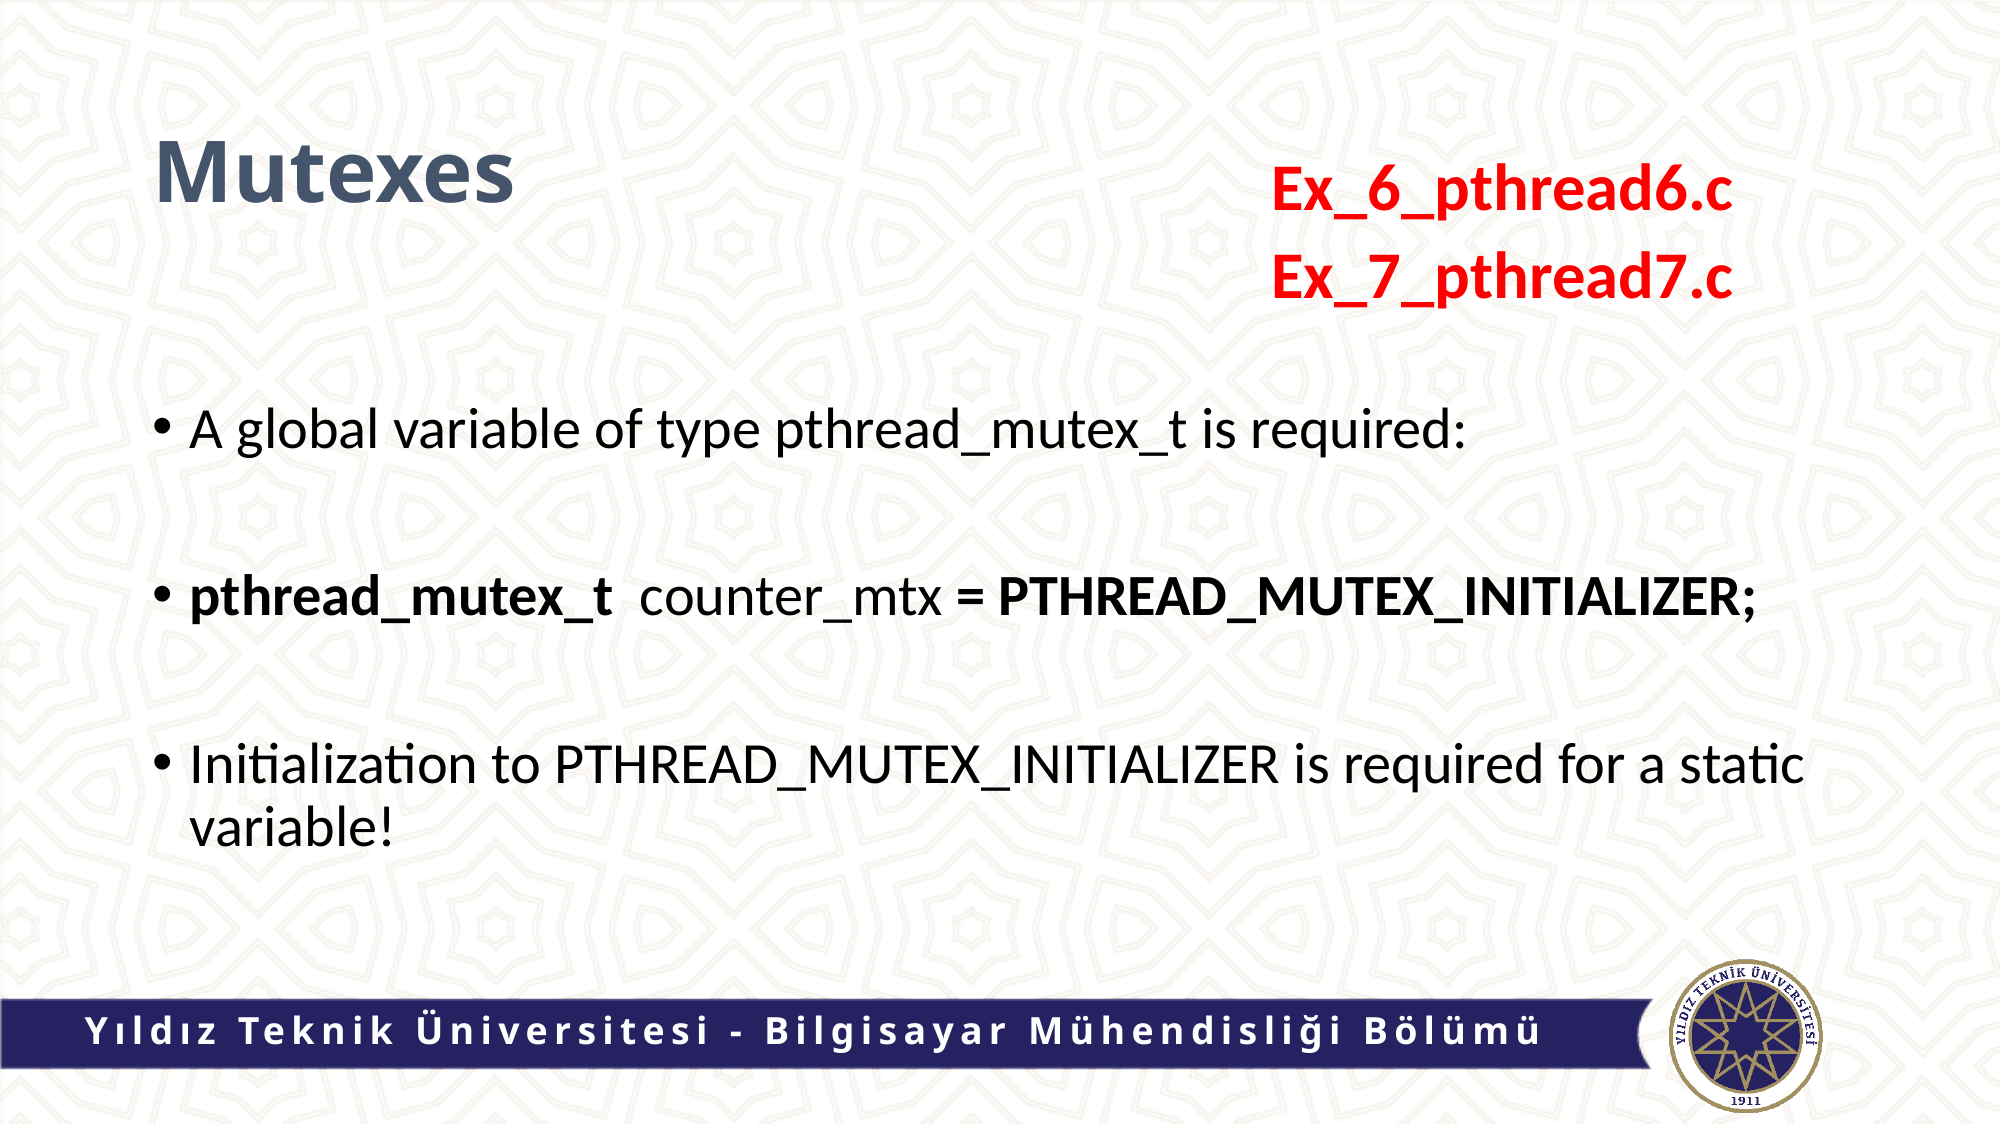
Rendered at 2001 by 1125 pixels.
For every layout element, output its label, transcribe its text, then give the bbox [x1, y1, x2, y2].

list A global variable of type pthread_mutex_t is required: pthread_mutex_t counter_mtx = PTHREAD_MUTEX_INITIALIZER; Initialization to PTHREAD_MUTEX_INITIALIZER is required for a static variable! [137, 299, 1863, 982]
picture [0, 0, 2000, 1125]
title Mutexes [137, 59, 1863, 278]
footer Yıldız Teknik Üniversitesi - Bilgisayar Mühendisliği Bölümü [0, 997, 1628, 1069]
text_box Ex_7_pthread7.c [1256, 224, 1786, 331]
text_box Ex_6_pthread6.c [1256, 136, 1786, 224]
